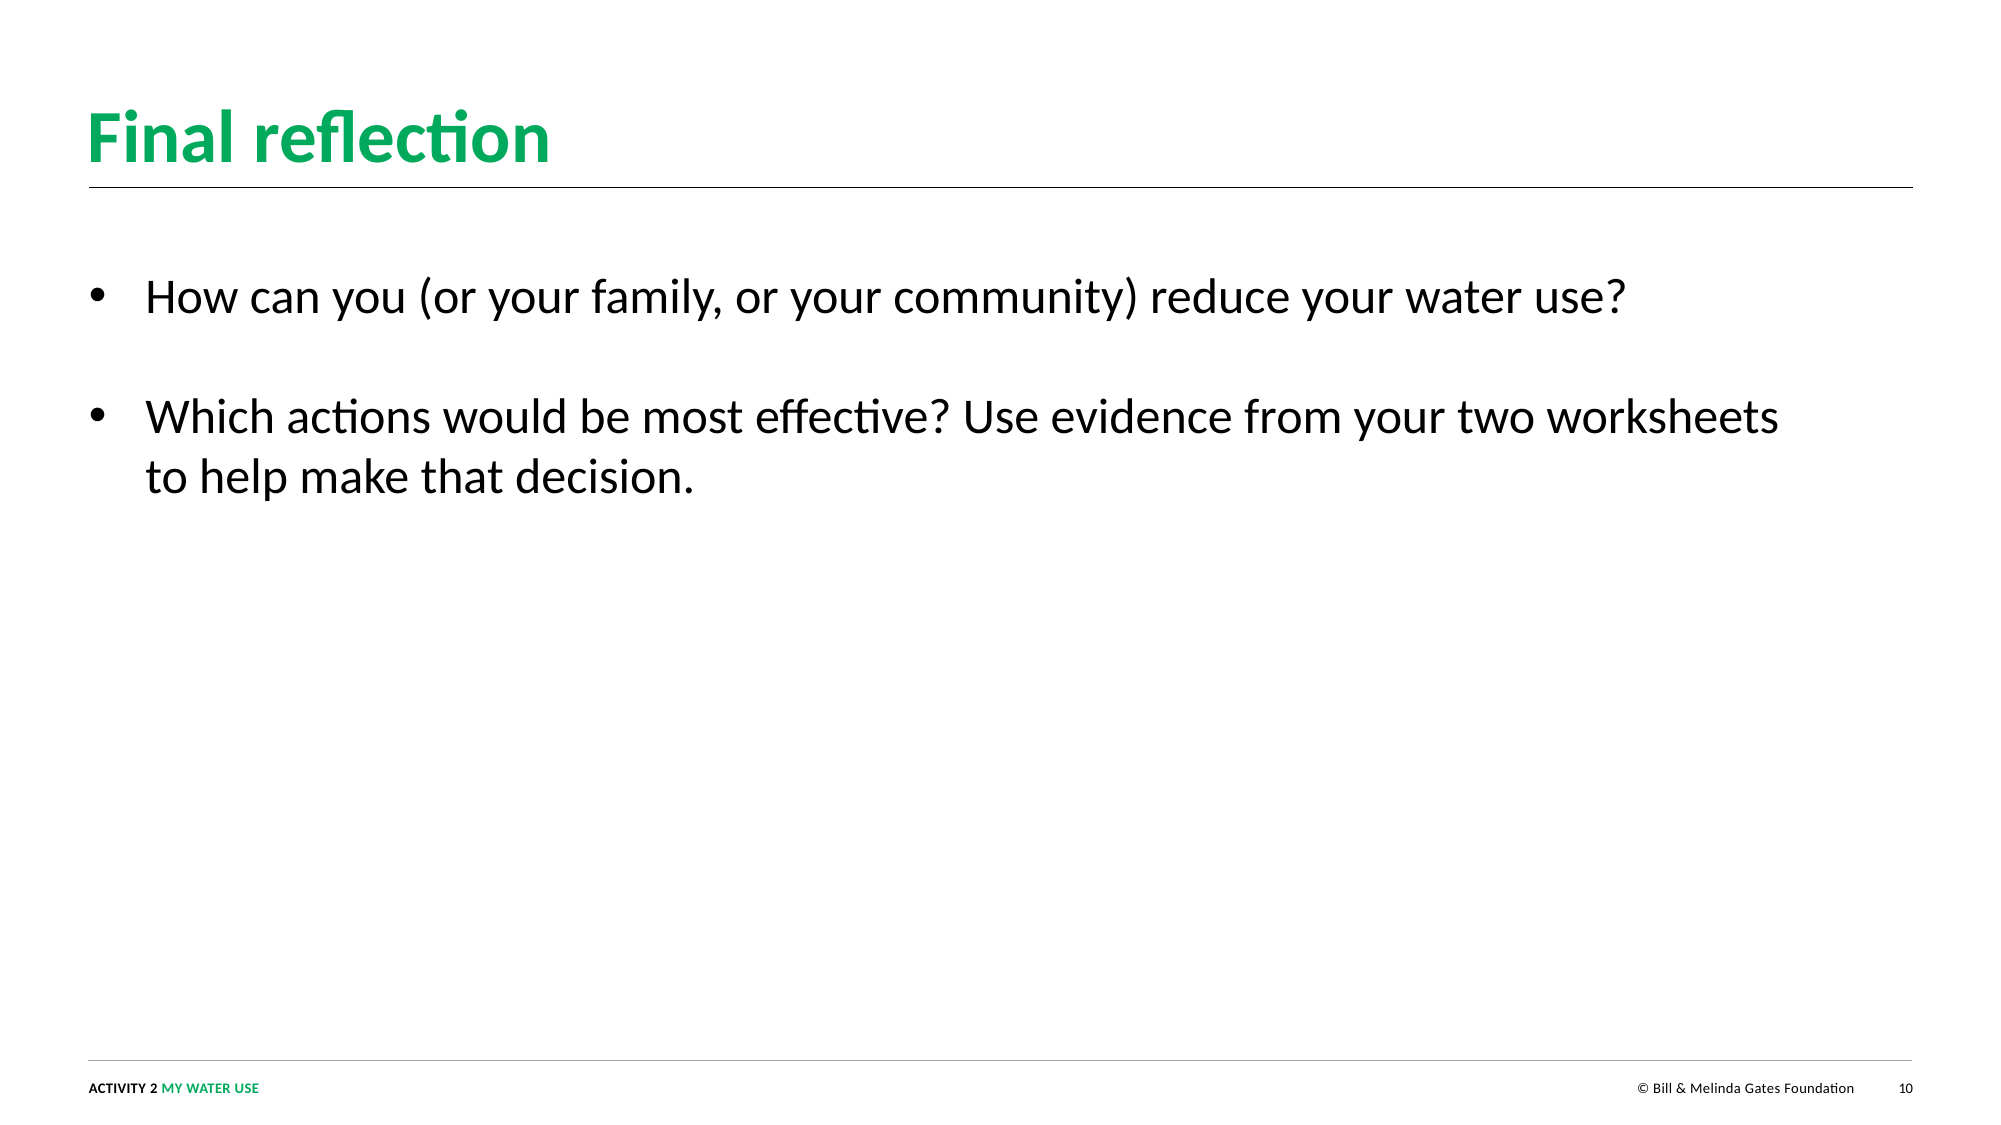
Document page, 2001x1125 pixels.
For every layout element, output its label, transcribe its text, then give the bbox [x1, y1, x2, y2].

slide_number 10 [1871, 1078, 1913, 1097]
title Final reflection [87, 87, 1913, 148]
footer ACTIVITY 2 MY WATER USE [89, 1079, 765, 1097]
list How can you (or your family, or your community) reduce your water use? Which actions would be most effective? Use evidence from your two worksheets to help make that decision. [89, 256, 1913, 1019]
